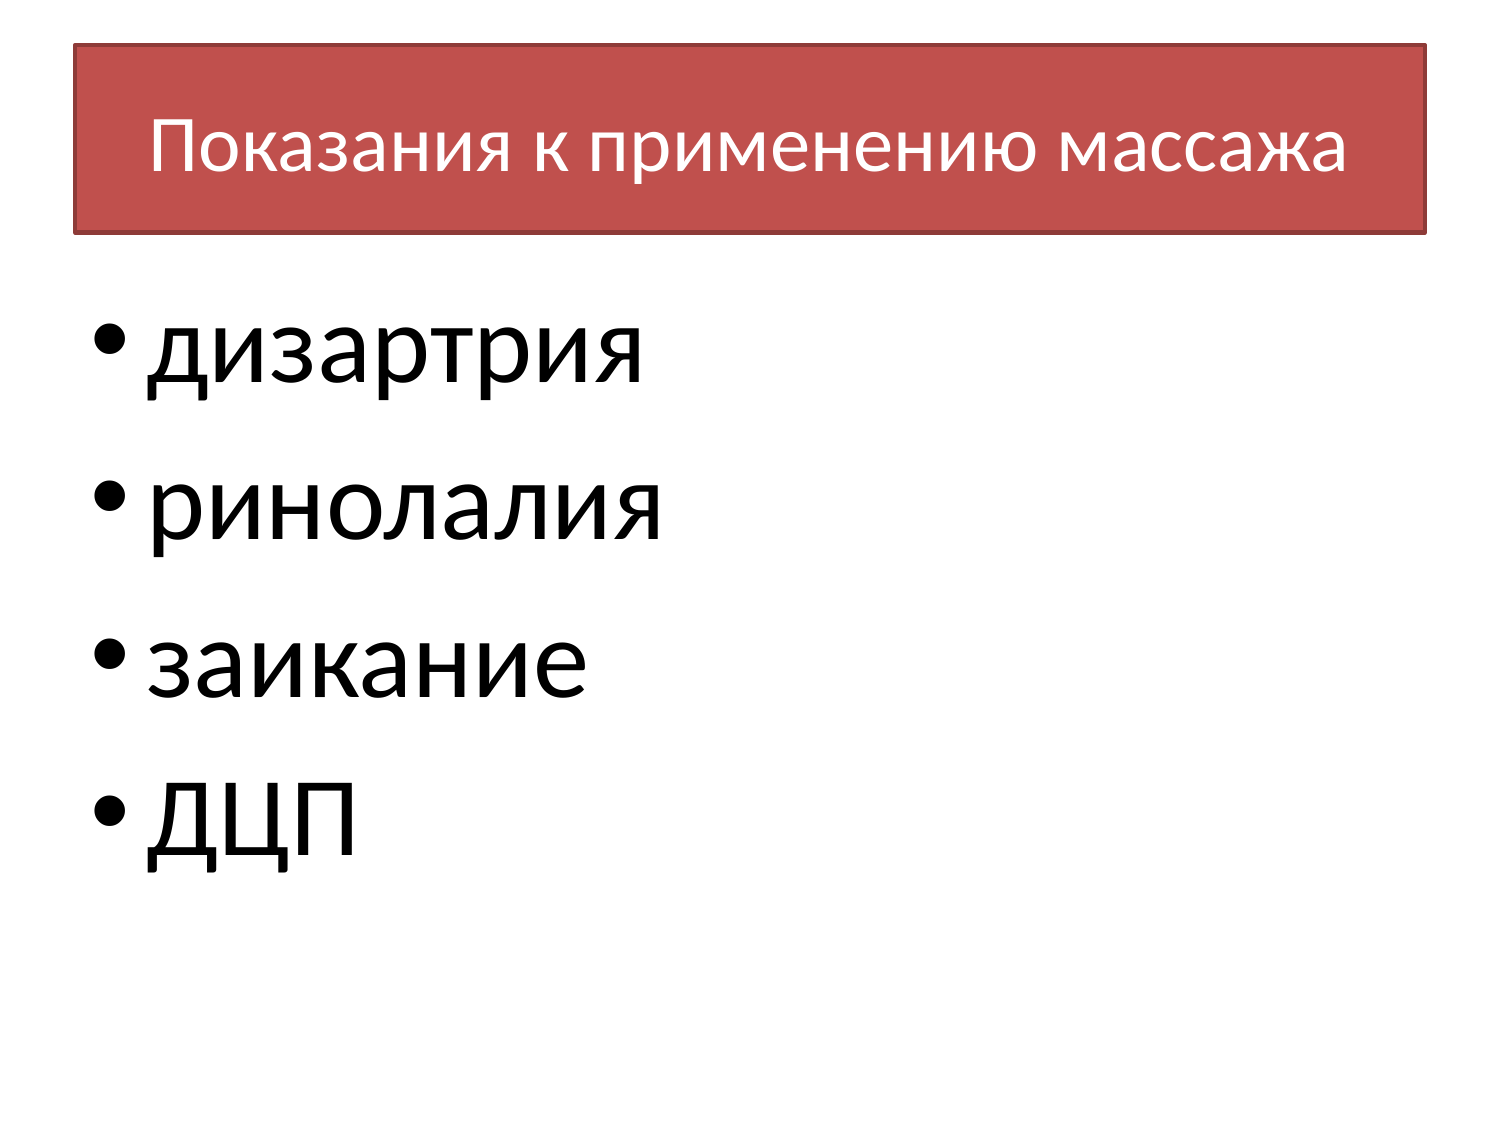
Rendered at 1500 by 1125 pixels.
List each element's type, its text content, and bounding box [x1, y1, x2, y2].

title Показания к применению массажа [73, 43, 1427, 235]
list дизартрия ринолалия заикание ДЦП [75, 262, 1425, 1005]
